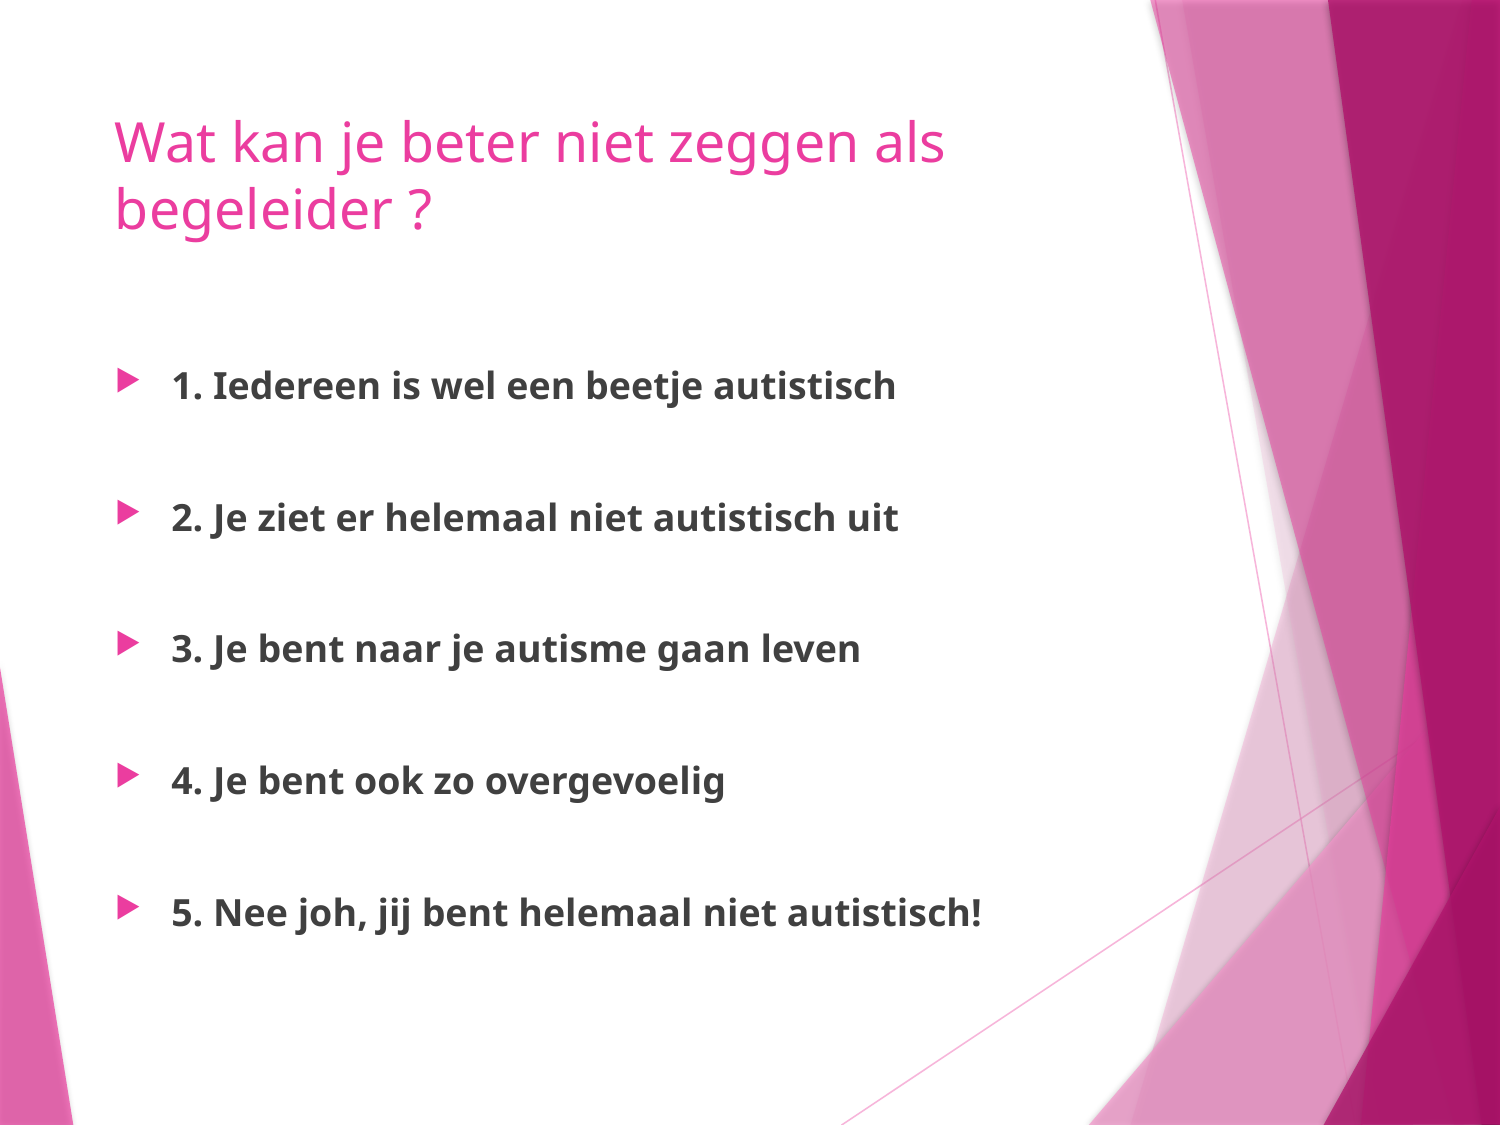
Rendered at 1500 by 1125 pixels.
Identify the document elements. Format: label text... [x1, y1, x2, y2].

title Wat kan je beter niet zeggen als begeleider ? [99, 99, 1142, 317]
list 1. Iedereen is wel een beetje autistisch 2. Je ziet er helemaal niet autistisch uit 3. Je bent naar je autisme gaan leven 4. Je bent ook zo overgevoelig 5. Nee joh, jij bent helemaal niet autistisch! [99, 354, 1142, 992]
